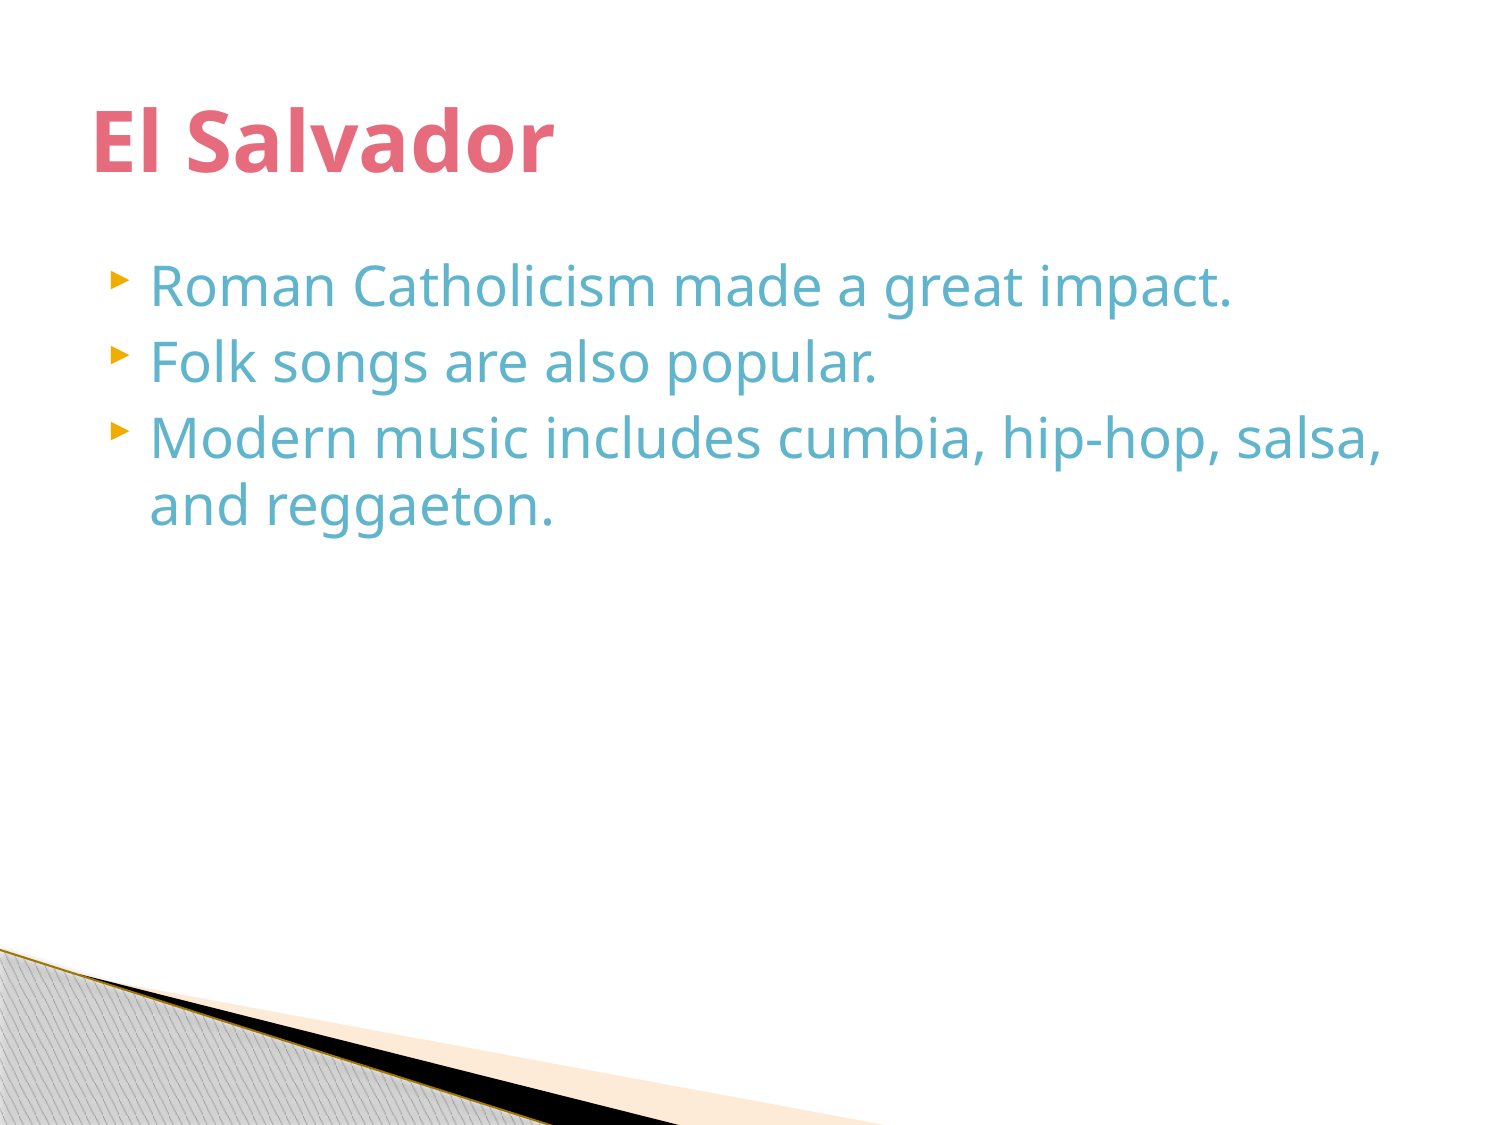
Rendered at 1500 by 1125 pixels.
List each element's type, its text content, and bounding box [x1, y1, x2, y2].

title El Salvador [75, 45, 1425, 233]
list Roman Catholicism made a great impact. Folk songs are also popular. Modern music includes cumbia, hip-hop, salsa, and reggaeton. [75, 243, 1425, 986]
